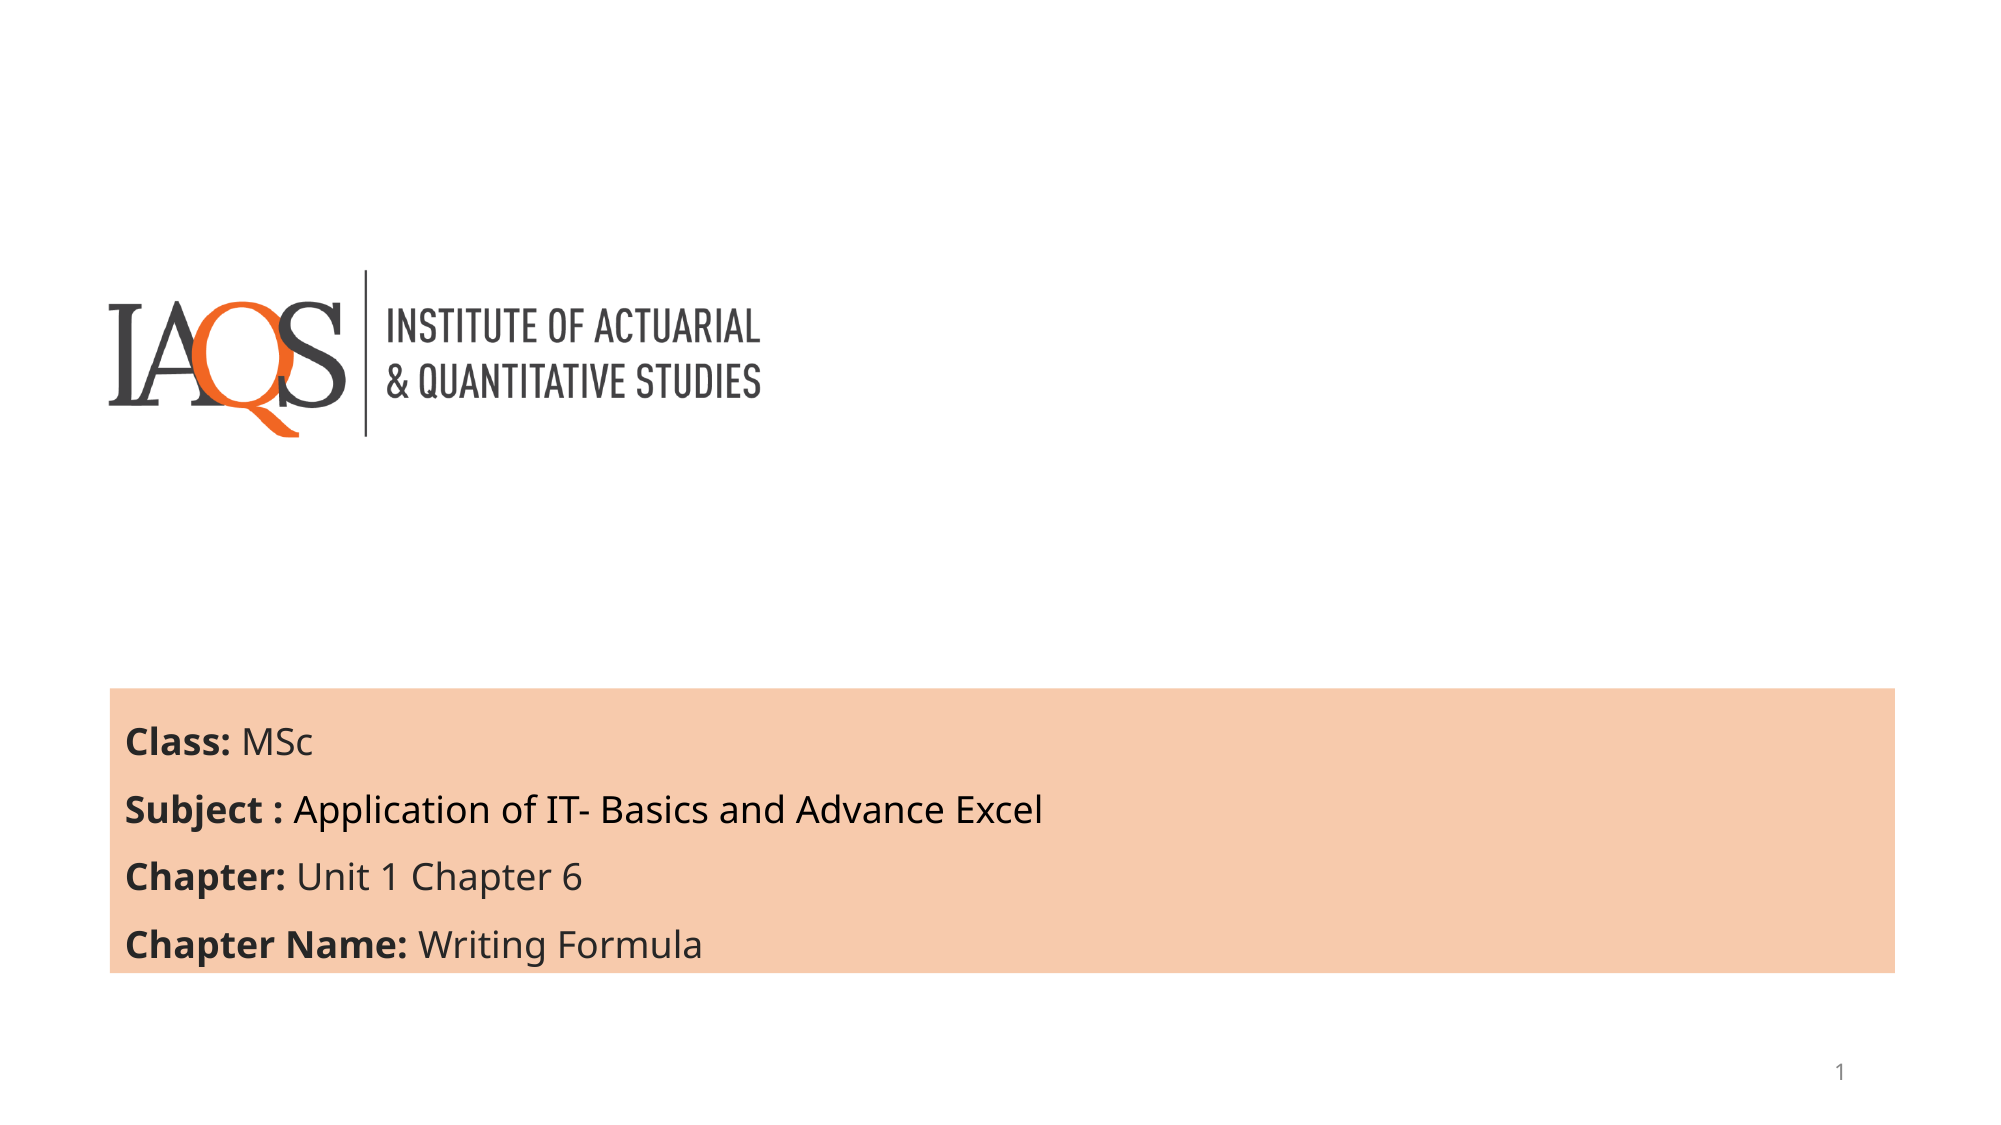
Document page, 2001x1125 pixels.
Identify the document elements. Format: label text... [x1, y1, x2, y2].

slide_number ‹#› [1412, 1042, 1863, 1103]
text_box Class: MSc Subject : Application of IT- Basics and Advance Excel Chapter: Unit 1 Chapter 6 Chapter Name: Writing Formula [109, 688, 1895, 974]
picture [67, 261, 801, 447]
